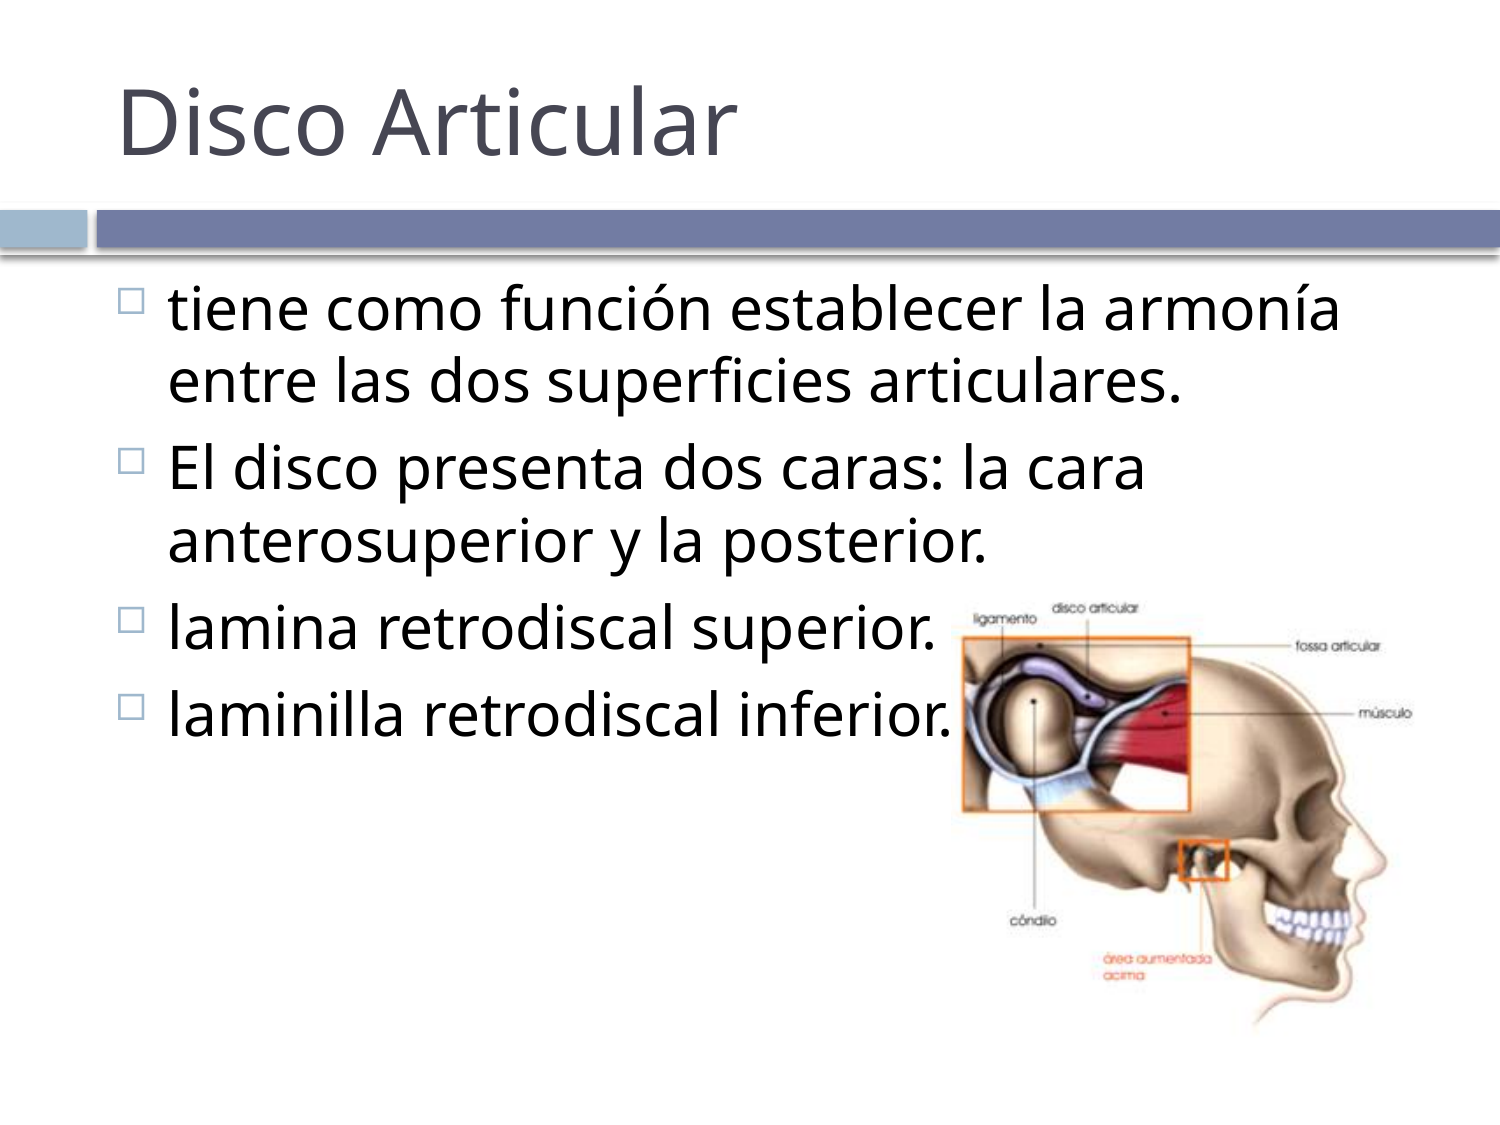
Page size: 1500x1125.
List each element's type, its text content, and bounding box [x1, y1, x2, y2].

picture [951, 587, 1426, 1046]
title Disco Articular [100, 37, 1438, 200]
list tiene como función establecer la armonía entre las dos superficies articulares. El disco presenta dos caras: la cara anterosuperior y la posterior. lamina retrodiscal superior. laminilla retrodiscal inferior. [100, 262, 1438, 1000]
